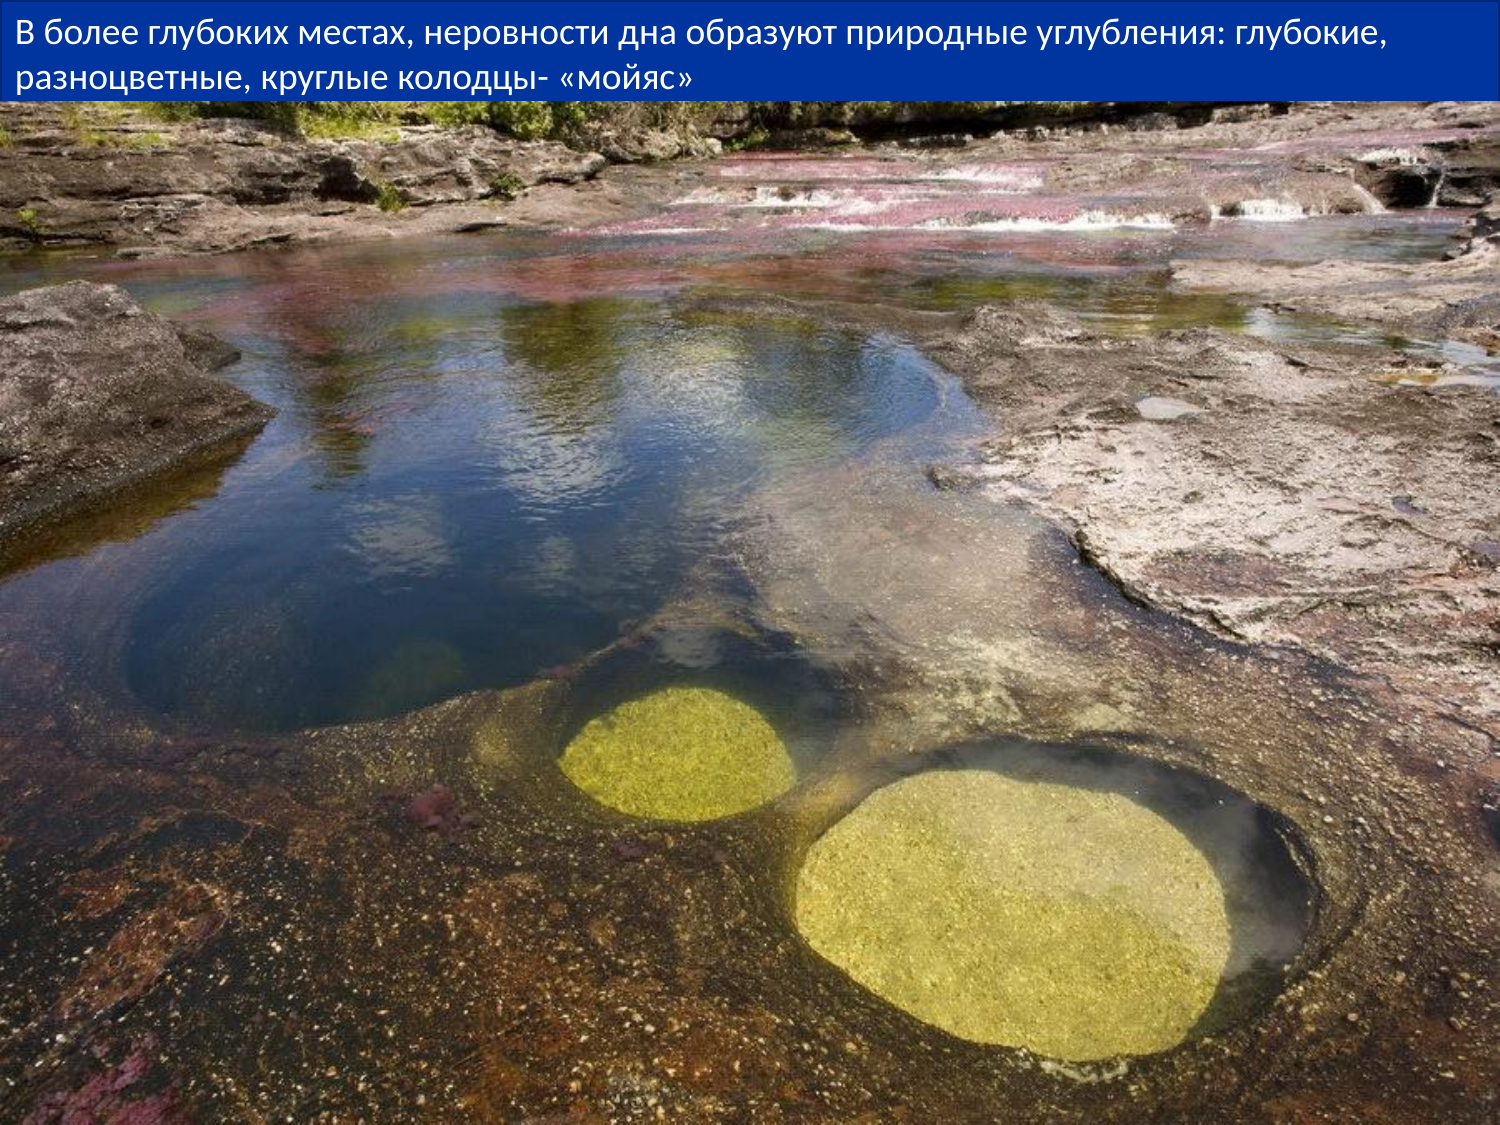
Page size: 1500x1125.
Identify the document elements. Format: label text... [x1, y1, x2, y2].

picture [0, 101, 1500, 1125]
text_box В более глубоких местах, неровности дна образуют природные углубления: глубокие, разноцветные, круглые колодцы- «мойяс» [0, 0, 1500, 101]
